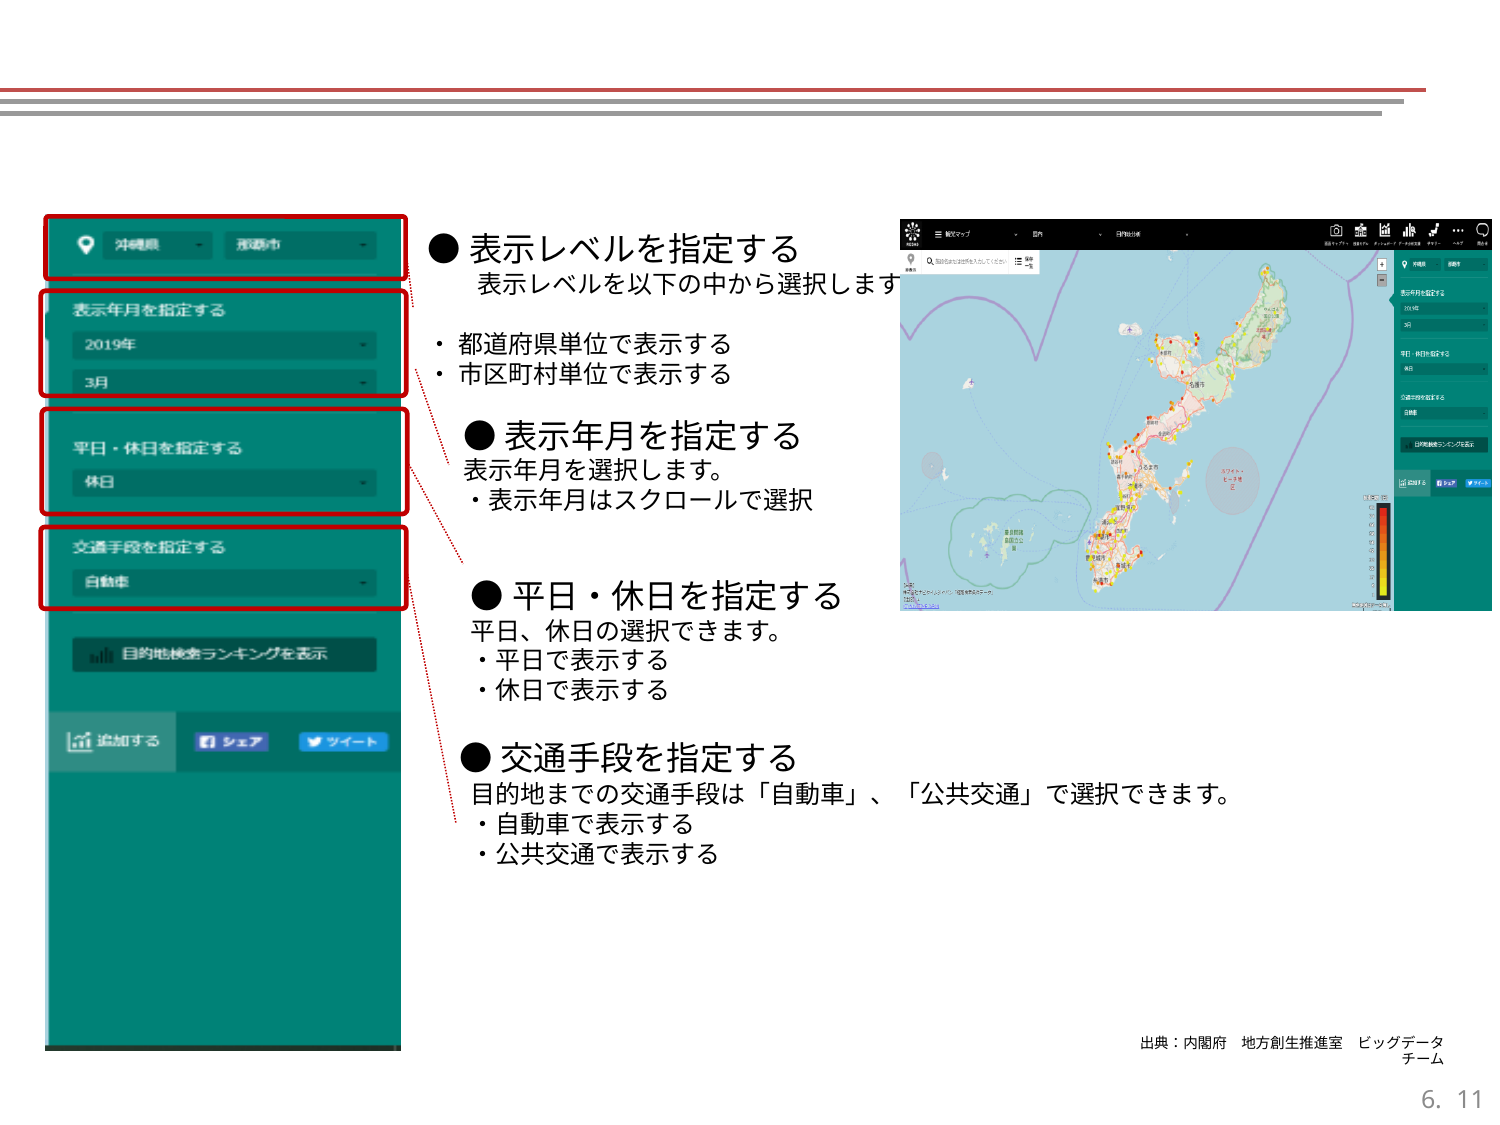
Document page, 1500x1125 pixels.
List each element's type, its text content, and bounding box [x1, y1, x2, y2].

text_box 出典：内閣府 地方創生推進室 ビッグデータチーム [1116, 1028, 1460, 1075]
text_box ●表示年月を指定する 表示年月を選択します。 ・表示年月はスクロールで選択 [465, 407, 829, 523]
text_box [405, 567, 457, 825]
slide_number 10 [1381, 1065, 1500, 1125]
picture [44, 213, 402, 1051]
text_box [405, 247, 451, 310]
picture [899, 219, 1492, 611]
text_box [415, 368, 461, 459]
text_box ●交通手段を指定する [461, 729, 815, 785]
text_box ●表示レベルを指定する 表示レベルを以下の中から選択します。 ・ 都道府県単位で表示する ・ 市区町村単位で表示する [413, 221, 895, 396]
text_box 目的地までの交通手段は「自動車」、「公共交通」で選択できます。 ・自動車で表示する ・公共交通で表示する [456, 771, 1329, 876]
text_box [406, 407, 410, 459]
text_box ●平日・休日を指定する 平日、休日の選択できます。 ・平日で表示する ・休日で表示する [461, 567, 1075, 713]
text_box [407, 461, 464, 565]
